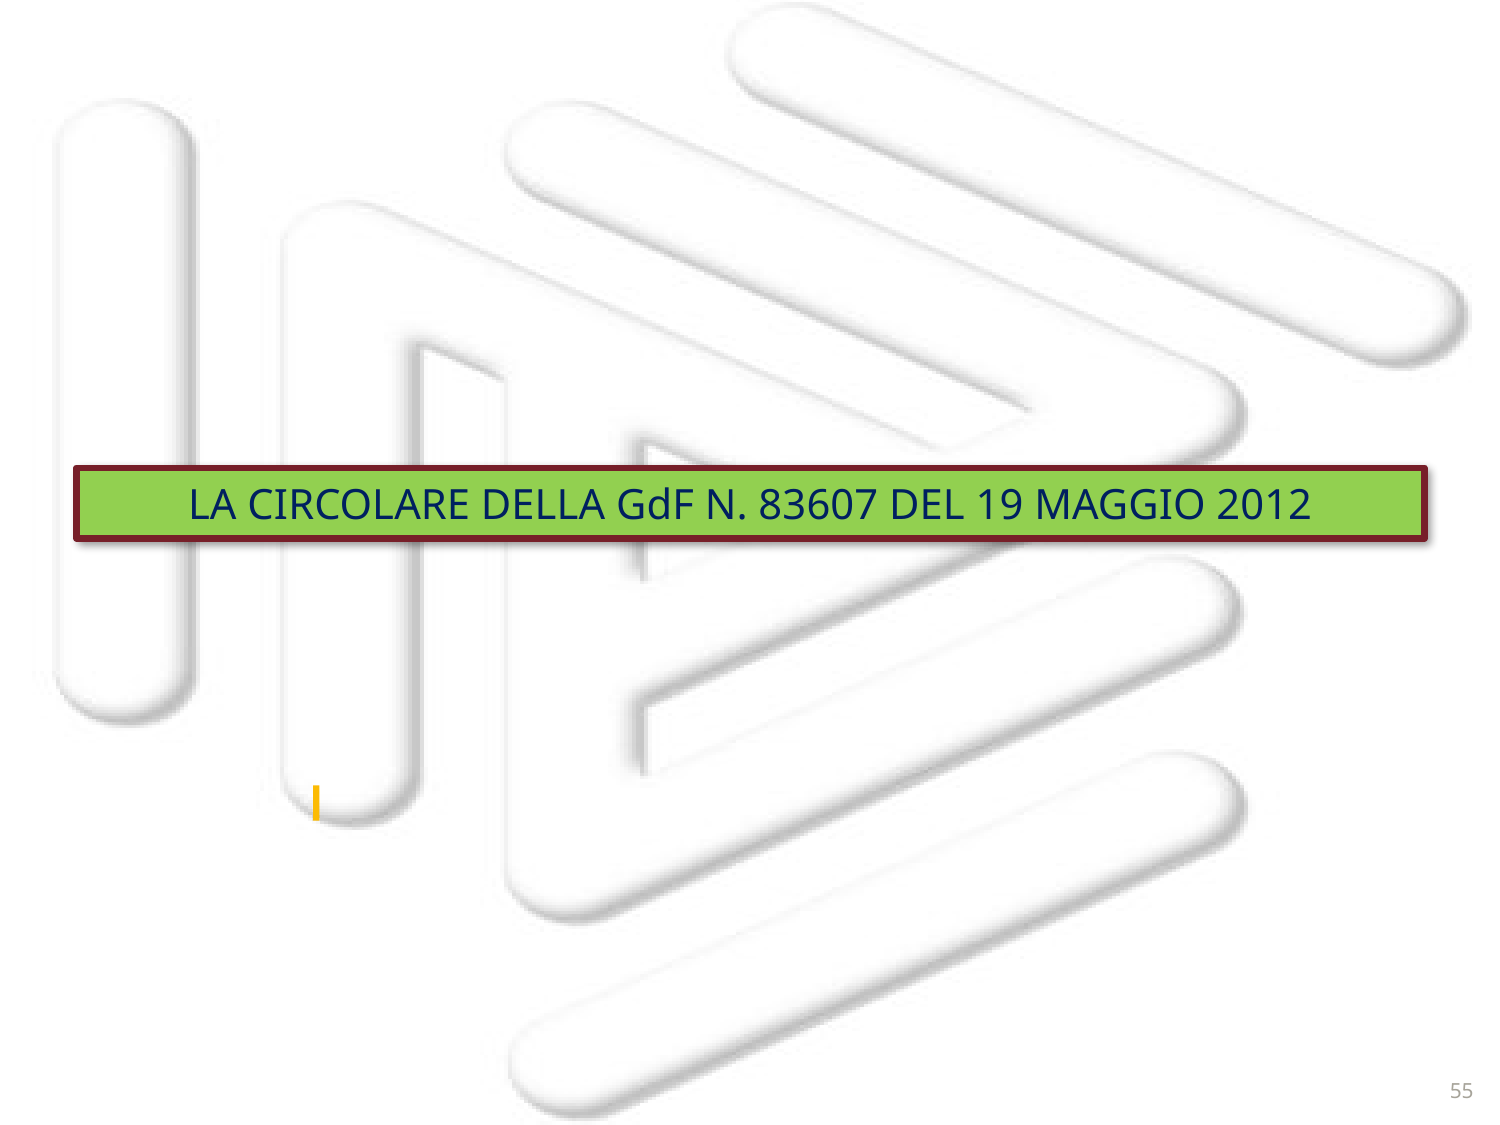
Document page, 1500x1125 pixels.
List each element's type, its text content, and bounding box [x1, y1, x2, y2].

picture [0, 0, 1500, 1125]
text_box LA CIRCOLARE DELLA GdF N. 83607 DEL 19 MAGGIO 2012 [73, 465, 1428, 542]
slide_number 55 [1413, 1053, 1489, 1114]
